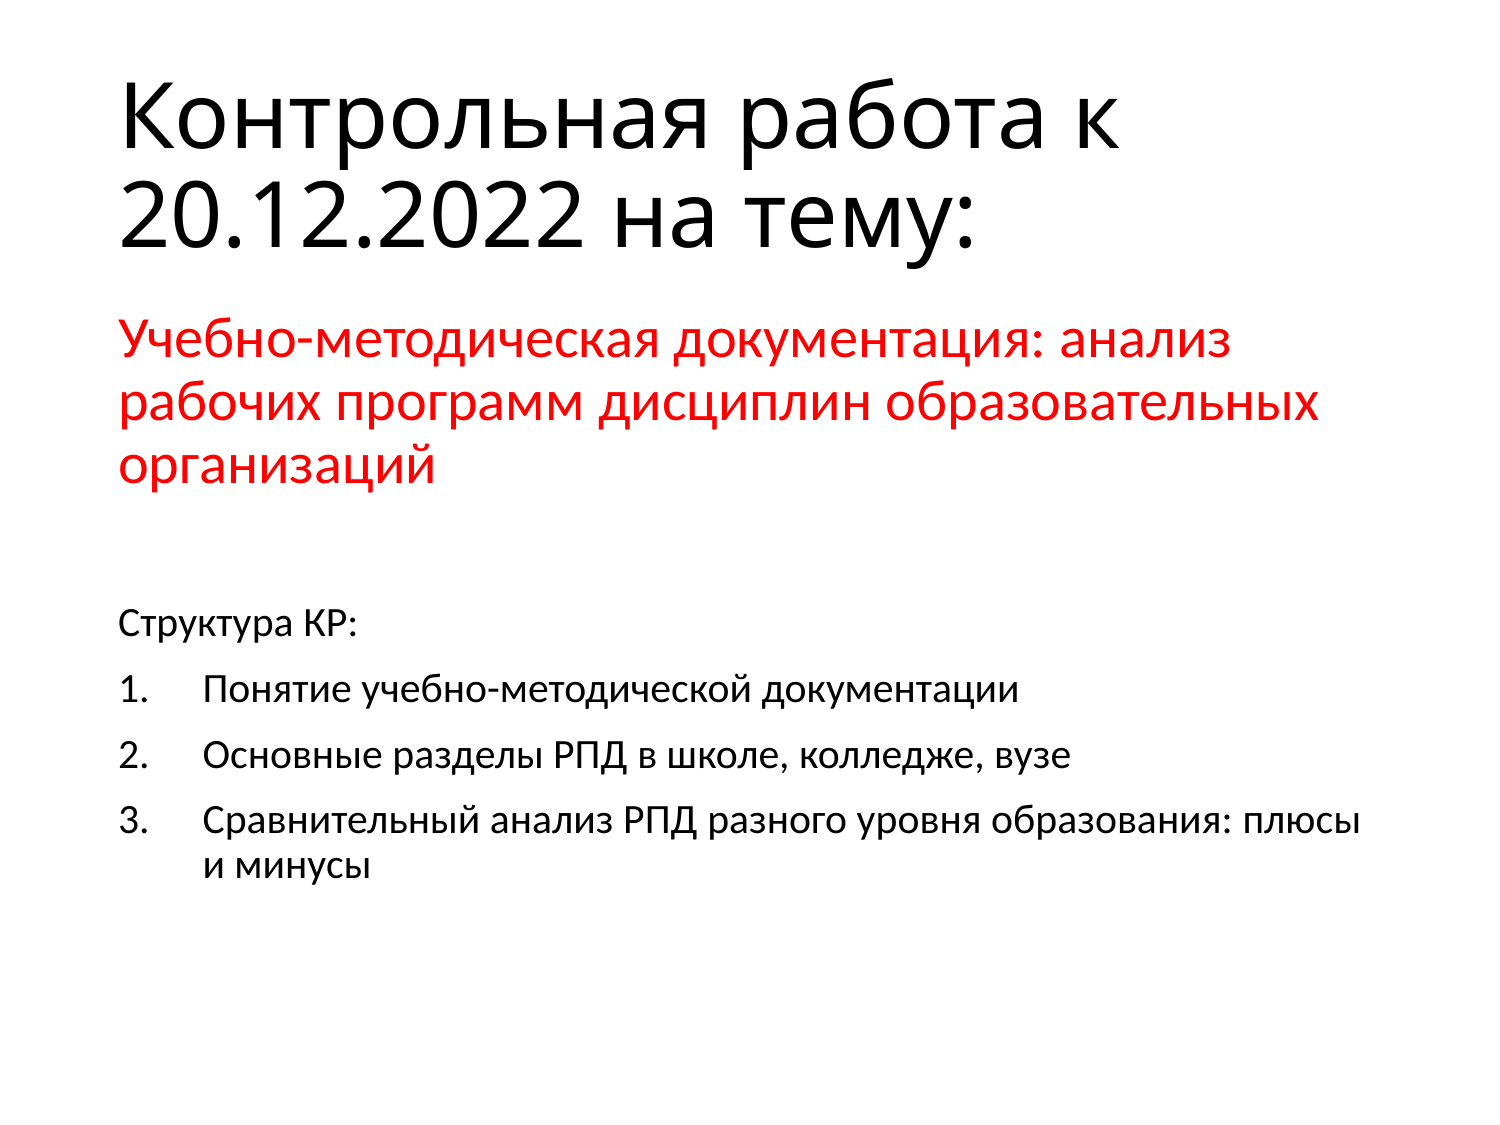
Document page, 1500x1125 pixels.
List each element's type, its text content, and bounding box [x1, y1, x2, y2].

list Учебно-методическая документация: анализ рабочих программ дисциплин образовательных организаций Структура КР: Понятие учебно-методической документации Основные разделы РПД в школе, колледже, вузе Сравнительный анализ РПД разного уровня образования: плюсы и минусы [103, 299, 1397, 1014]
title Контрольная работа к 20.12.2022 на тему: [103, 59, 1397, 278]
